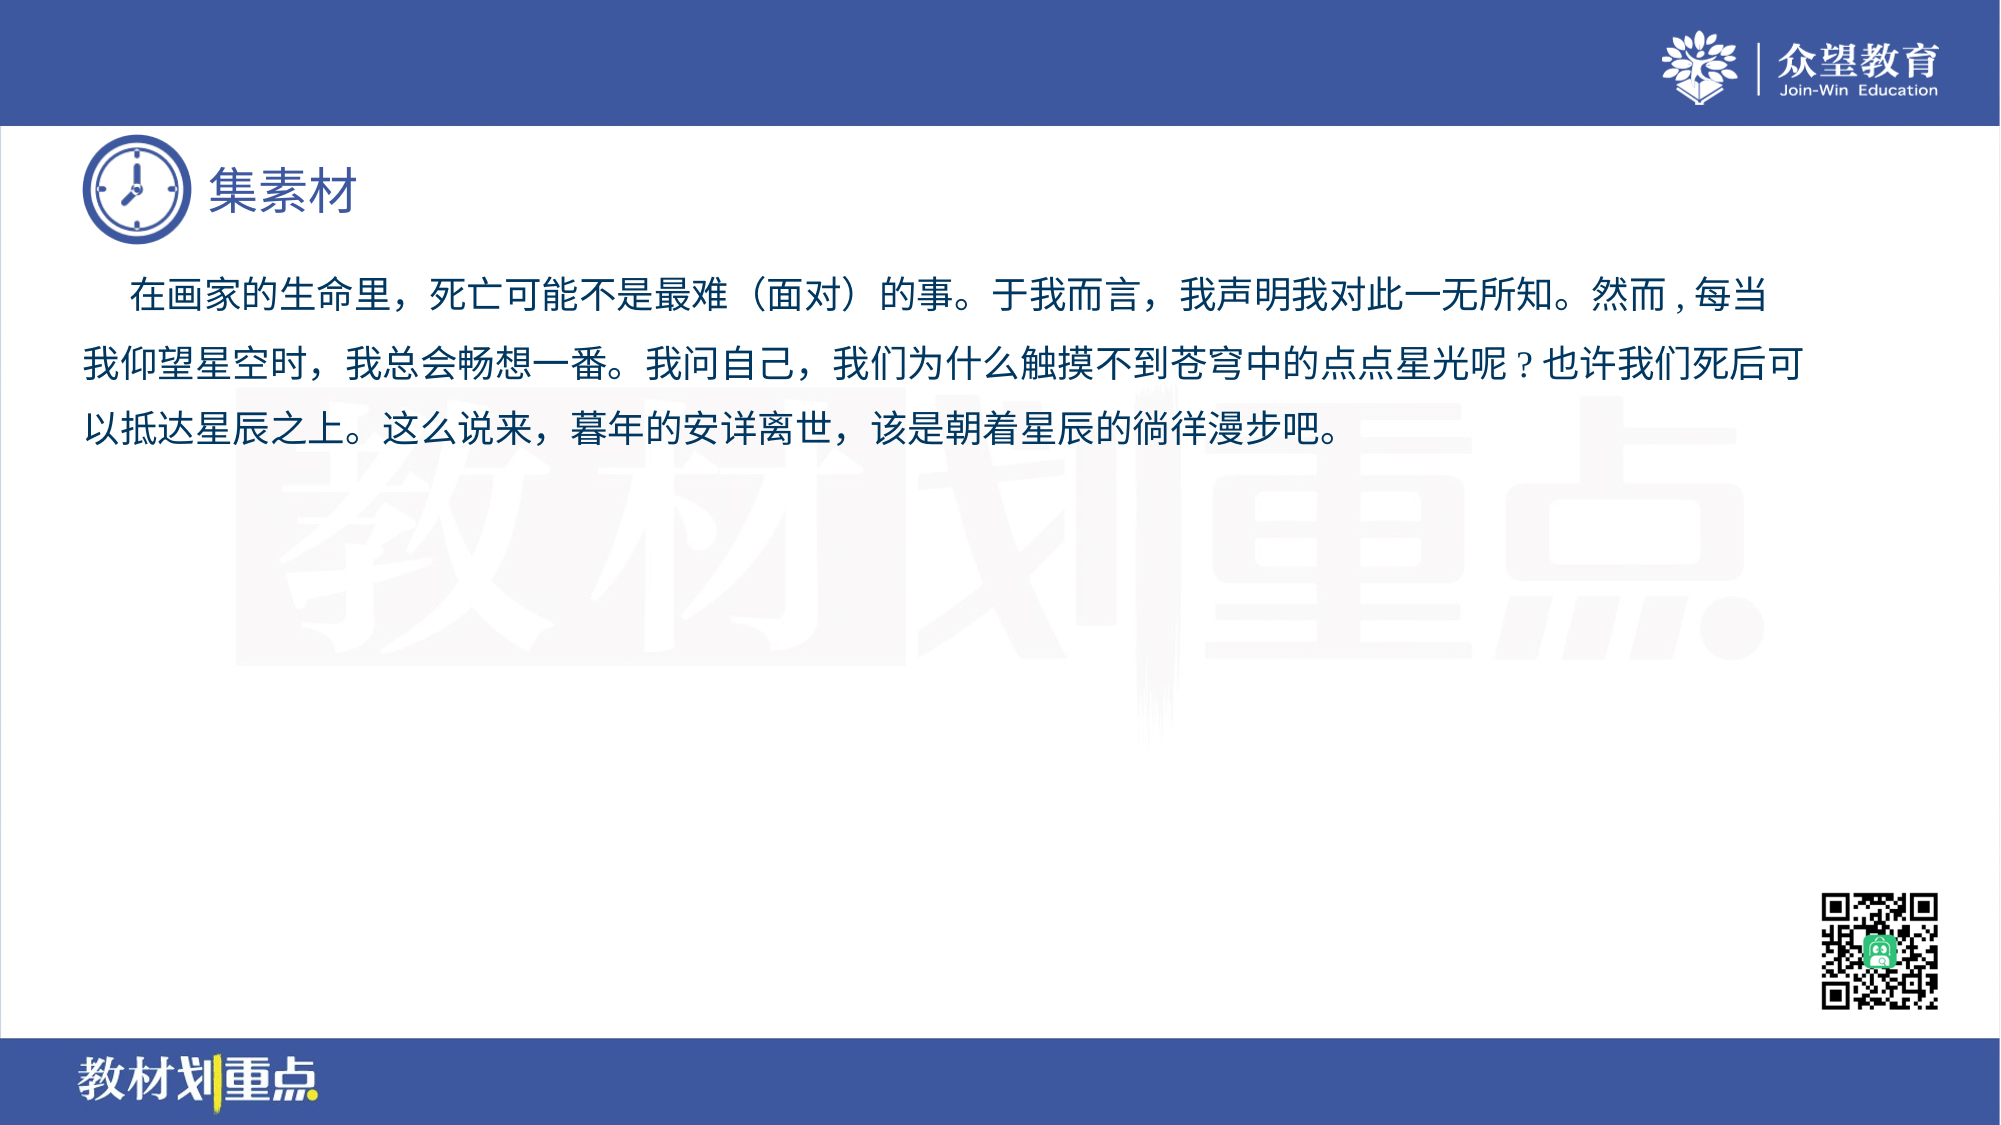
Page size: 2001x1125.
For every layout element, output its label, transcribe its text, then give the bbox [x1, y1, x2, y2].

text_box 在画家的生命里，死亡可能不是最难（面对）的事。于我而言，我声明我对此一无所知。然而,每当 我仰望星空时，我总会畅想一番。我问自己，我们为什么触摸不到苍穹中的点点星光呢?也许我们死后可 以抵达星辰之上。这么说来，暮年的安详离世，该是朝着星辰的徜徉漫步吧。 [82, 247, 1817, 444]
picture [0, 0, 2000, 1125]
